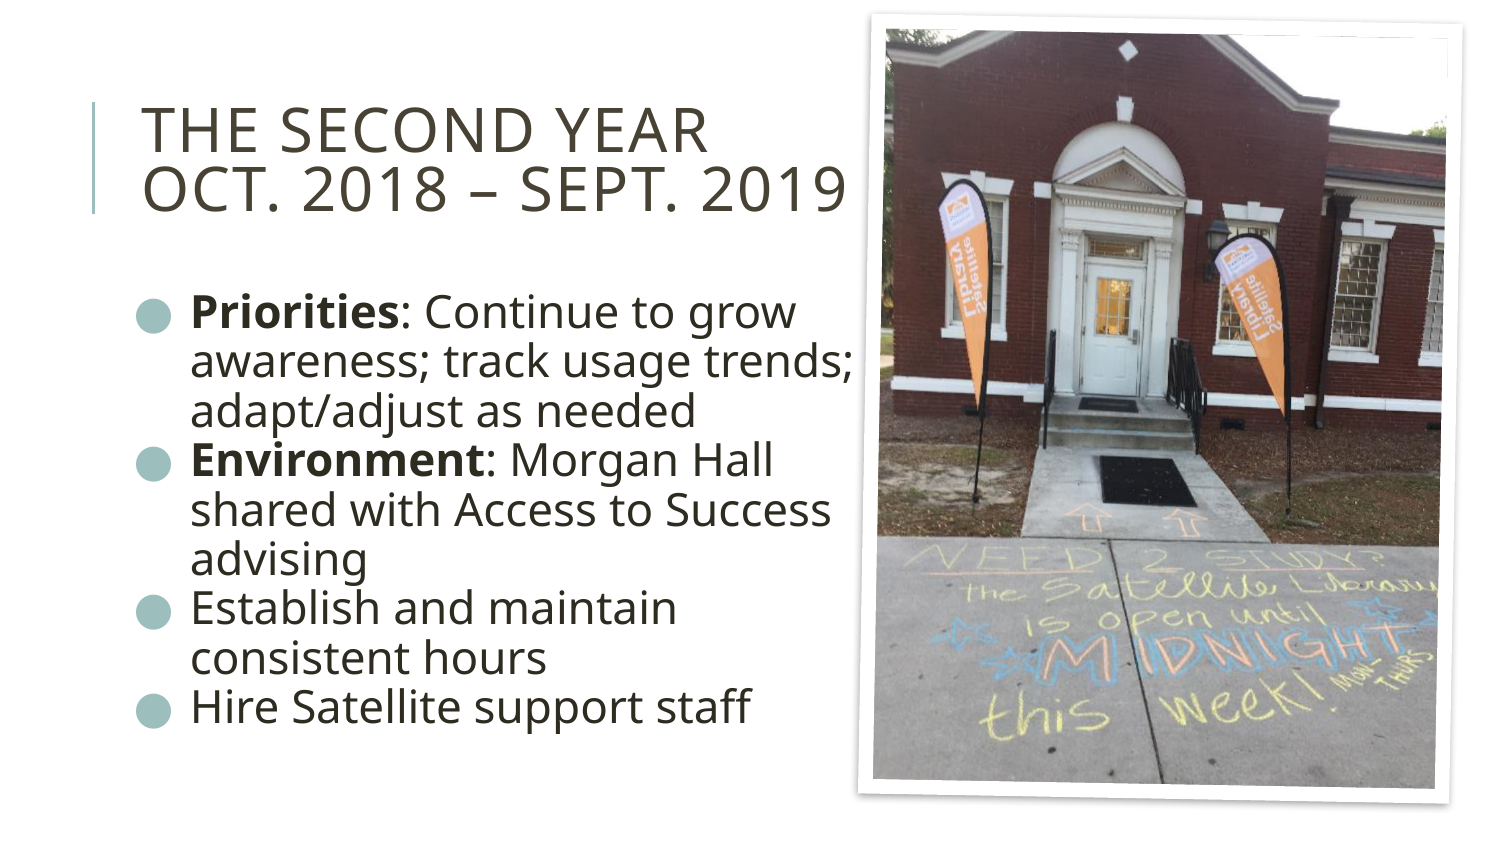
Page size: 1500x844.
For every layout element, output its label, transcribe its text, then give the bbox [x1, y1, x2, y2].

list Priorities: Continue to grow awareness; track usage trends; adapt/adjust as needed Environment: Morgan Hall shared with Access to Success advising Establish and maintain consistent hours Hire Satellite support staff [126, 281, 853, 777]
picture [784, 29, 1500, 788]
title The Second Year Oct. 2018 – Sept. 2019 [126, 71, 864, 257]
